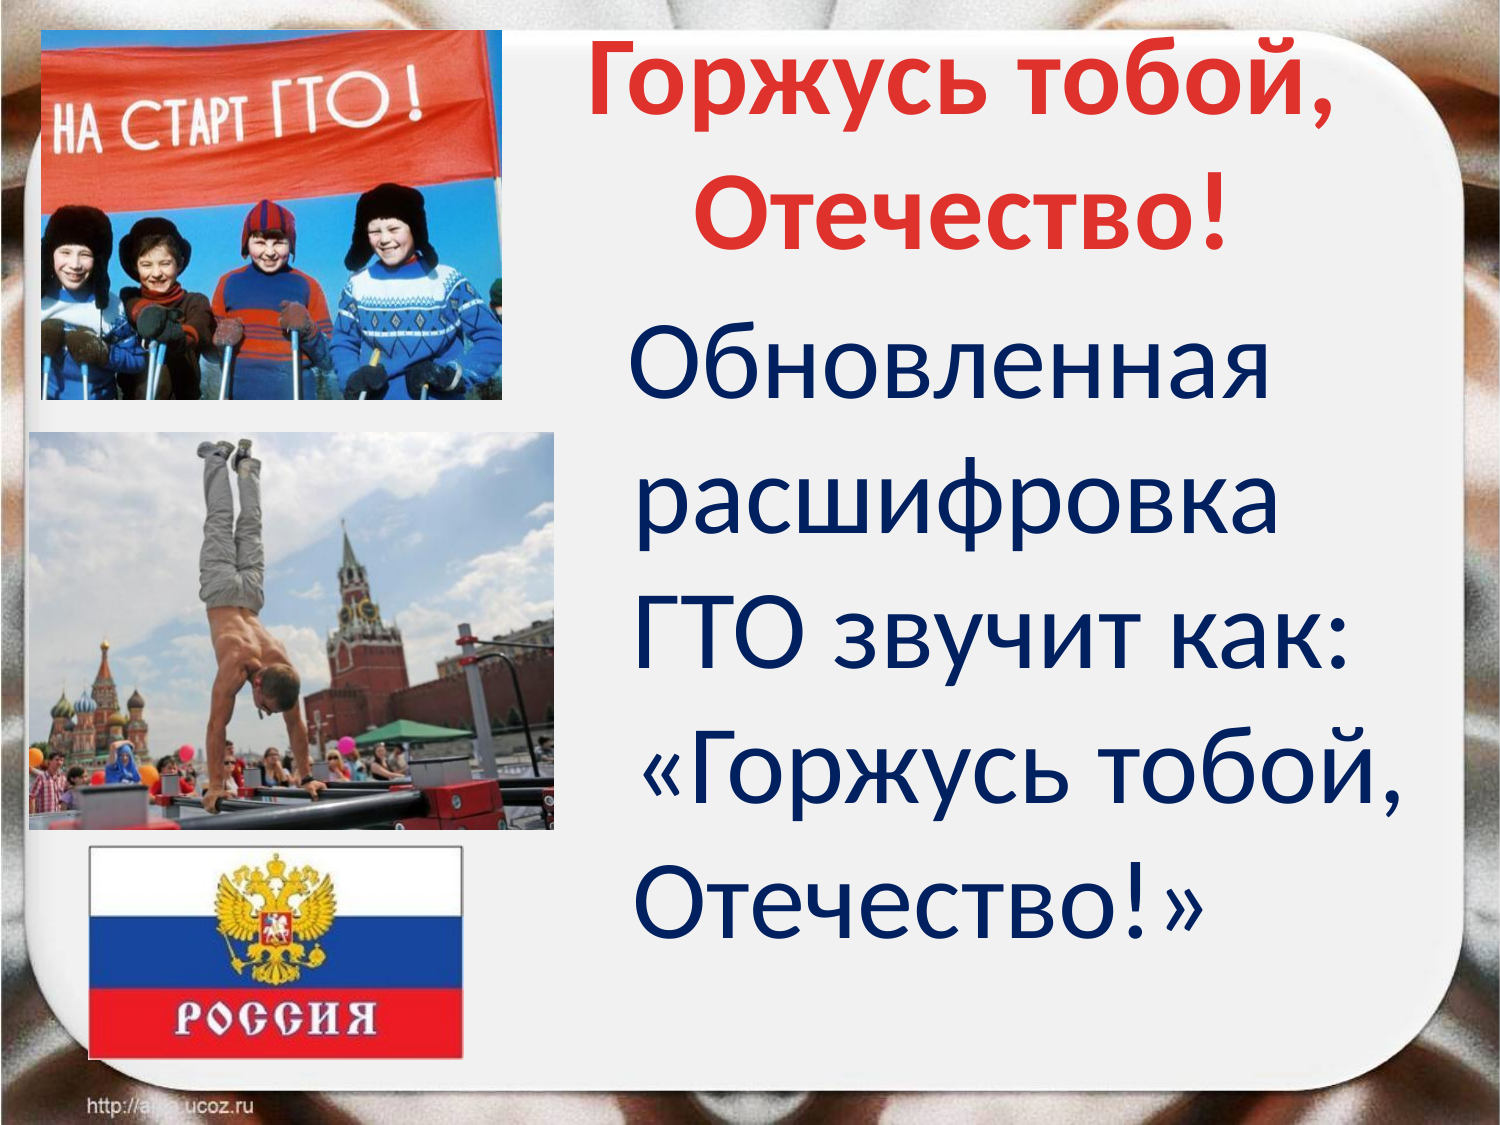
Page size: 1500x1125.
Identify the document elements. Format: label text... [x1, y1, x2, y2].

title Горжусь тобой, Отечество! [507, 66, 1425, 209]
picture [0, 0, 1500, 1125]
list Обновленная расшифровка ГТО звучит как: «Горжусь тобой, Отечество!» [561, 278, 1425, 1005]
